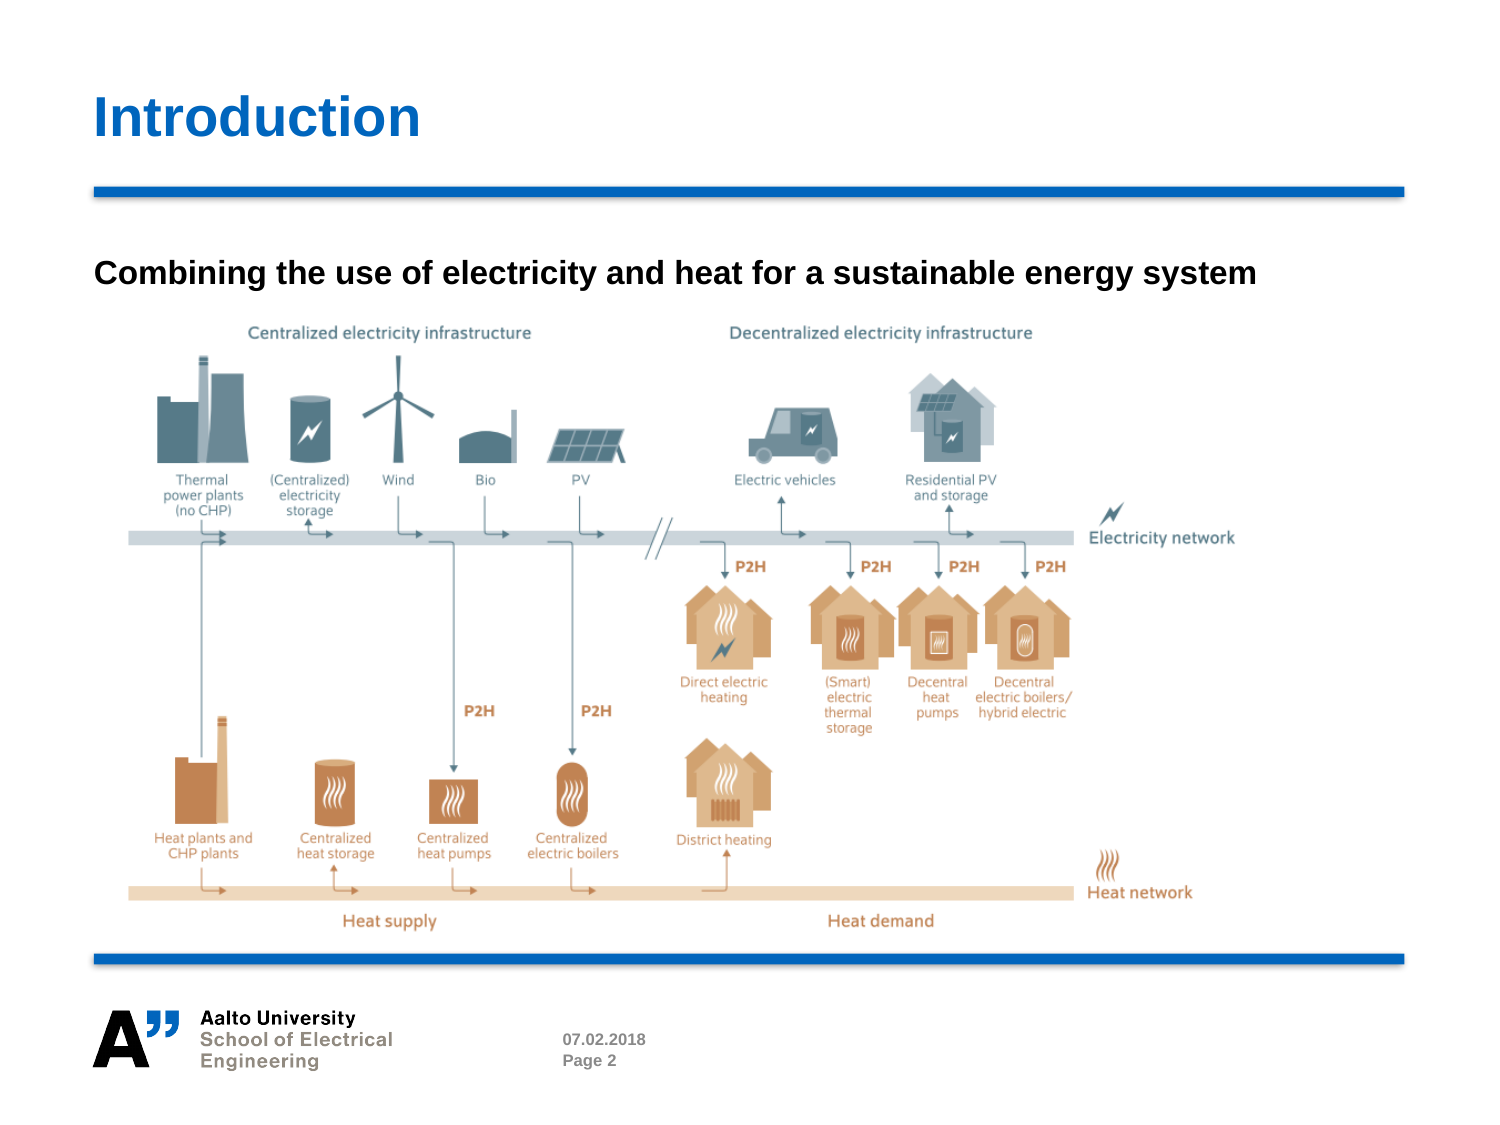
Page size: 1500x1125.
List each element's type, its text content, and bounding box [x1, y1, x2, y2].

picture [35, 953, 449, 1125]
picture [93, 311, 1237, 935]
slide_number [562, 1029, 816, 1050]
title Introduction [93, 80, 1369, 228]
list Combining the use of electricity and heat for a sustainable energy system [93, 228, 1369, 925]
slide_number Page 2 [562, 1050, 816, 1071]
